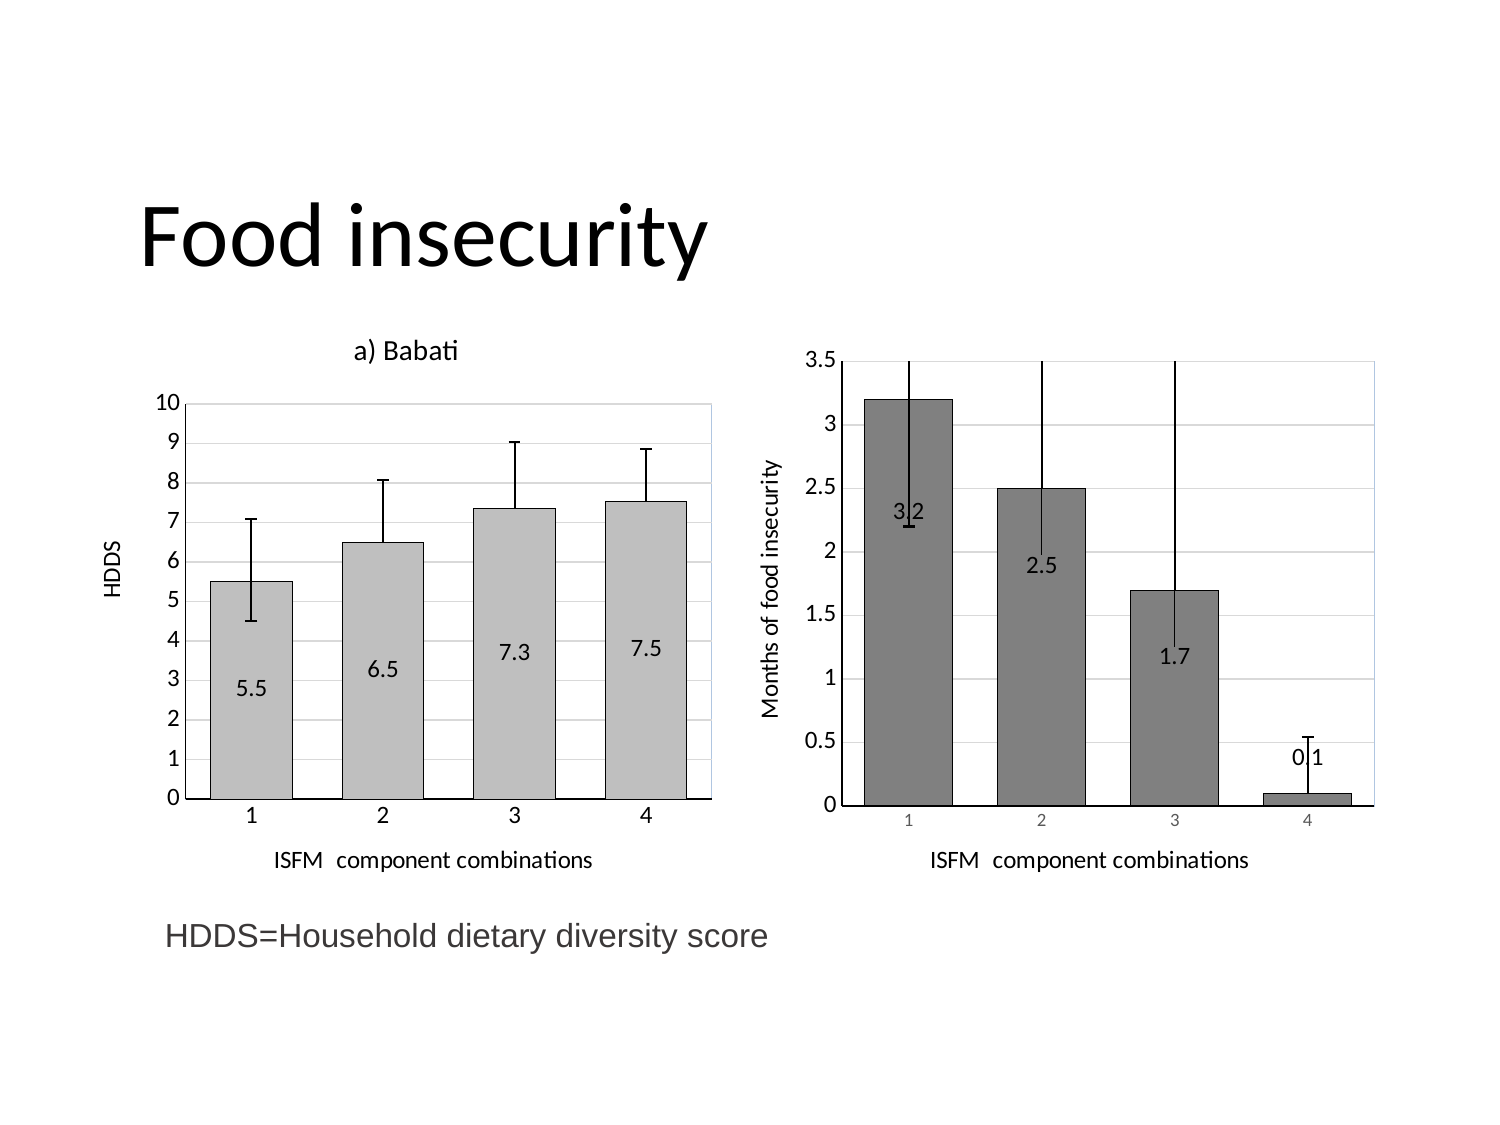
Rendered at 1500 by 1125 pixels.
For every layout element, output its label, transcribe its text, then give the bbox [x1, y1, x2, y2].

text_box Food insecurity [125, 167, 1363, 293]
chart [74, 312, 1388, 908]
text_box HDDS=Household dietary diversity score [150, 916, 875, 962]
